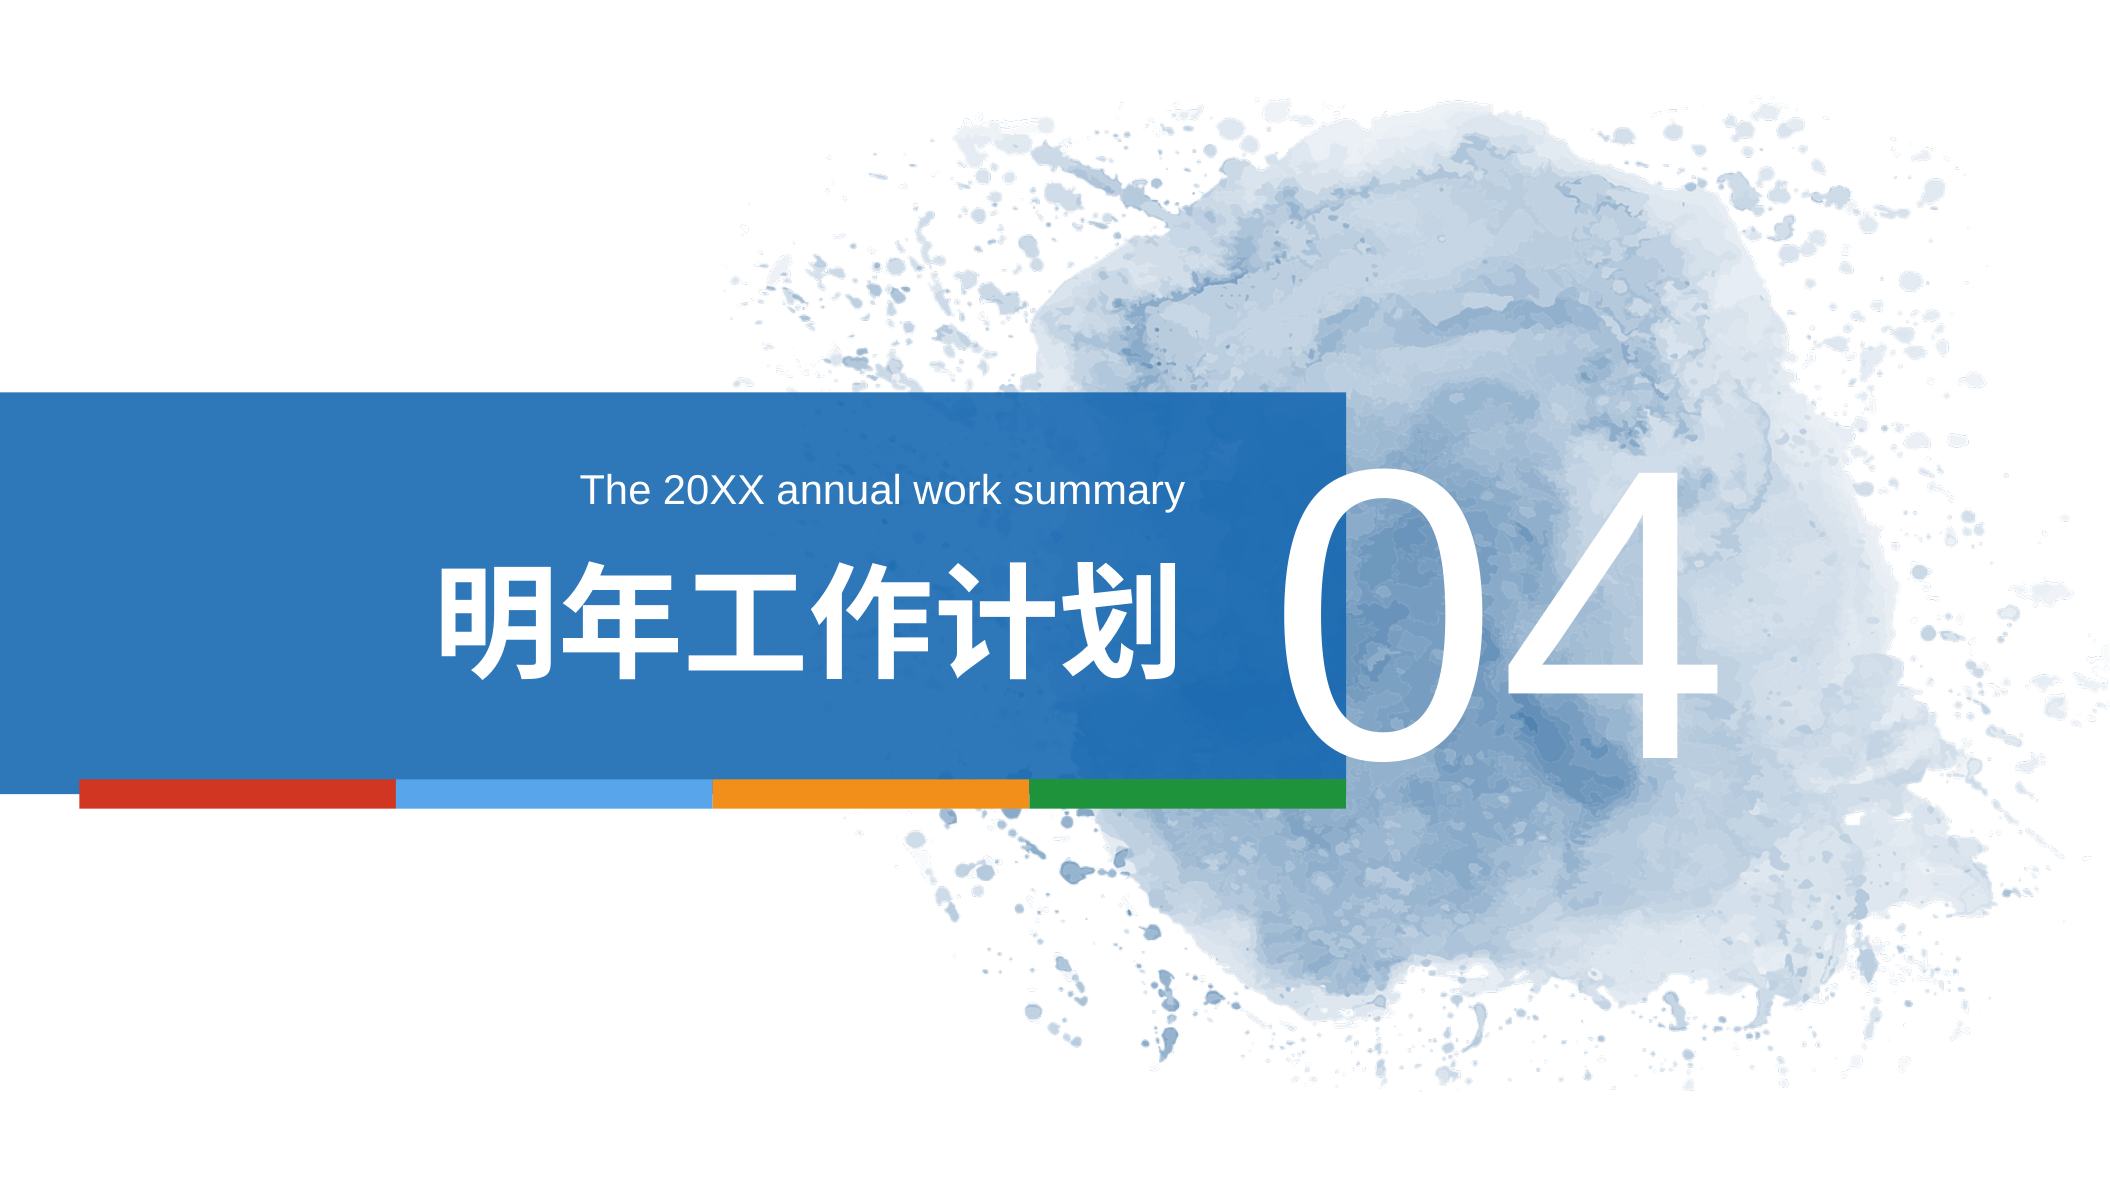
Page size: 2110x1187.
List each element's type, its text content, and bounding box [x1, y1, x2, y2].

text_box The 20XX annual work summary [564, 455, 717, 520]
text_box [79, 779, 1346, 809]
picture [717, 95, 2110, 1092]
text_box 明年工作计划 [418, 536, 717, 702]
text_box [0, 391, 717, 795]
